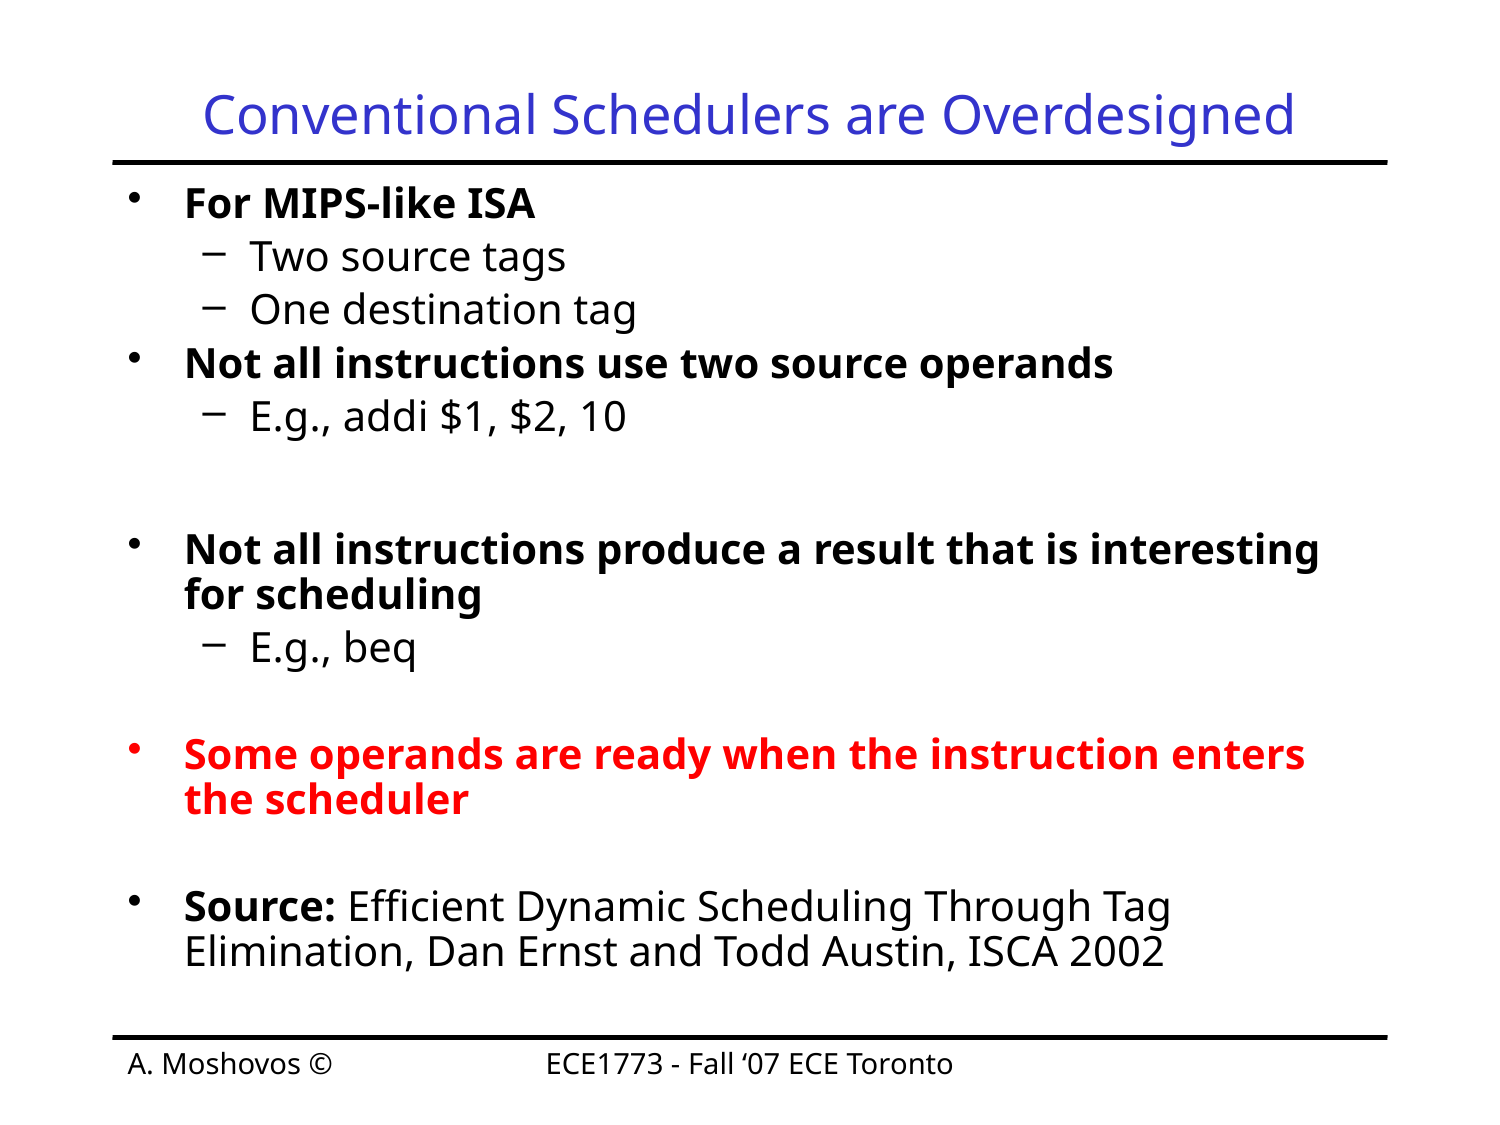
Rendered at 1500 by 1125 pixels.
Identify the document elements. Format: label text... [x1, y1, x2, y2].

list For MIPS-like ISA Two source tags One destination tag Not all instructions use two source operands E.g., addi $1, $2, 10 Not all instructions produce a result that is interesting for scheduling E.g., beq Some operands are ready when the instruction enters the scheduler Source: Efficient Dynamic Scheduling Through Tag Elimination, Dan Ernst and Todd Austin, ISCA 2002 [112, 174, 1388, 1026]
slide_number A. Moshovos © [112, 1037, 426, 1101]
footer ECE1773 - Fall ‘07 ECE Toronto [487, 1037, 1013, 1101]
title Conventional Schedulers are Overdesigned [112, 62, 1388, 163]
